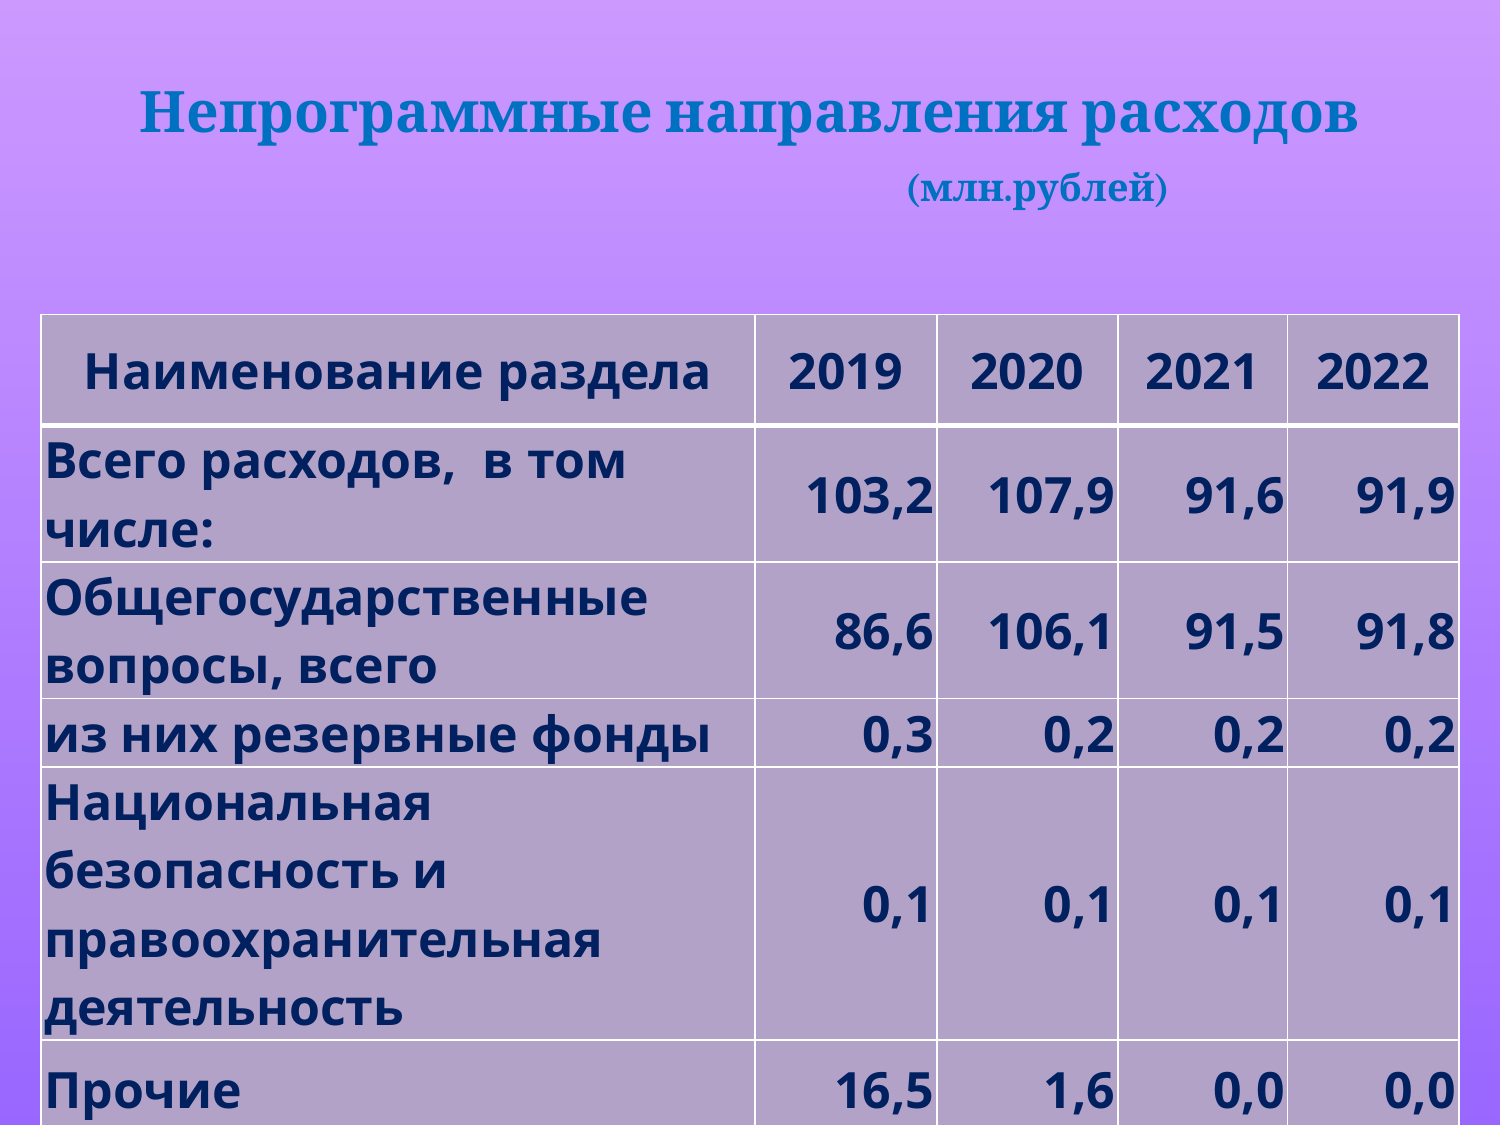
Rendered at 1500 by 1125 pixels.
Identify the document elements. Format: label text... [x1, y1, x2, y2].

table_cell 0,1 [1288, 768, 1458, 1039]
table_cell Прочие [42, 1041, 754, 1125]
table_header 2019 [756, 315, 936, 423]
table_header 2020 [938, 315, 1117, 423]
table_cell Всего расходов, в том числе: [42, 428, 754, 561]
table_cell Общегосударственные вопросы, всего [42, 563, 754, 698]
table_cell 91,8 [1288, 563, 1458, 698]
table_header 2021 [1119, 315, 1287, 423]
table_cell 0,3 [756, 699, 936, 766]
table_cell Национальная безопасность и правоохранительная деятельность [42, 768, 754, 1039]
table_cell 16,5 [756, 1041, 936, 1125]
table_cell 0,2 [1119, 699, 1287, 766]
table_cell 0,0 [1119, 1041, 1287, 1125]
table_header 2022 [1288, 315, 1458, 423]
table_cell 91,6 [1119, 428, 1287, 561]
table_cell 91,9 [1288, 428, 1458, 561]
table_header Наименование раздела [42, 315, 754, 423]
table_cell 0,2 [1288, 699, 1458, 766]
table_cell 0,1 [1119, 768, 1287, 1039]
table_cell 1,6 [938, 1041, 1117, 1125]
table_cell 106,1 [938, 563, 1117, 698]
table_cell 103,2 [756, 428, 936, 561]
table_cell 86,6 [756, 563, 936, 698]
table_cell 0,1 [756, 768, 936, 1039]
table_cell 107,9 [938, 428, 1117, 561]
table_cell 91,5 [1119, 563, 1287, 698]
table_cell 0,1 [938, 768, 1117, 1039]
table_cell 0,2 [938, 699, 1117, 766]
table_cell 0,0 [1288, 1041, 1458, 1125]
table_cell из них резервные фонды [42, 699, 754, 766]
title Непрограммные направления расходов (млн.рублей) [75, 45, 1425, 244]
